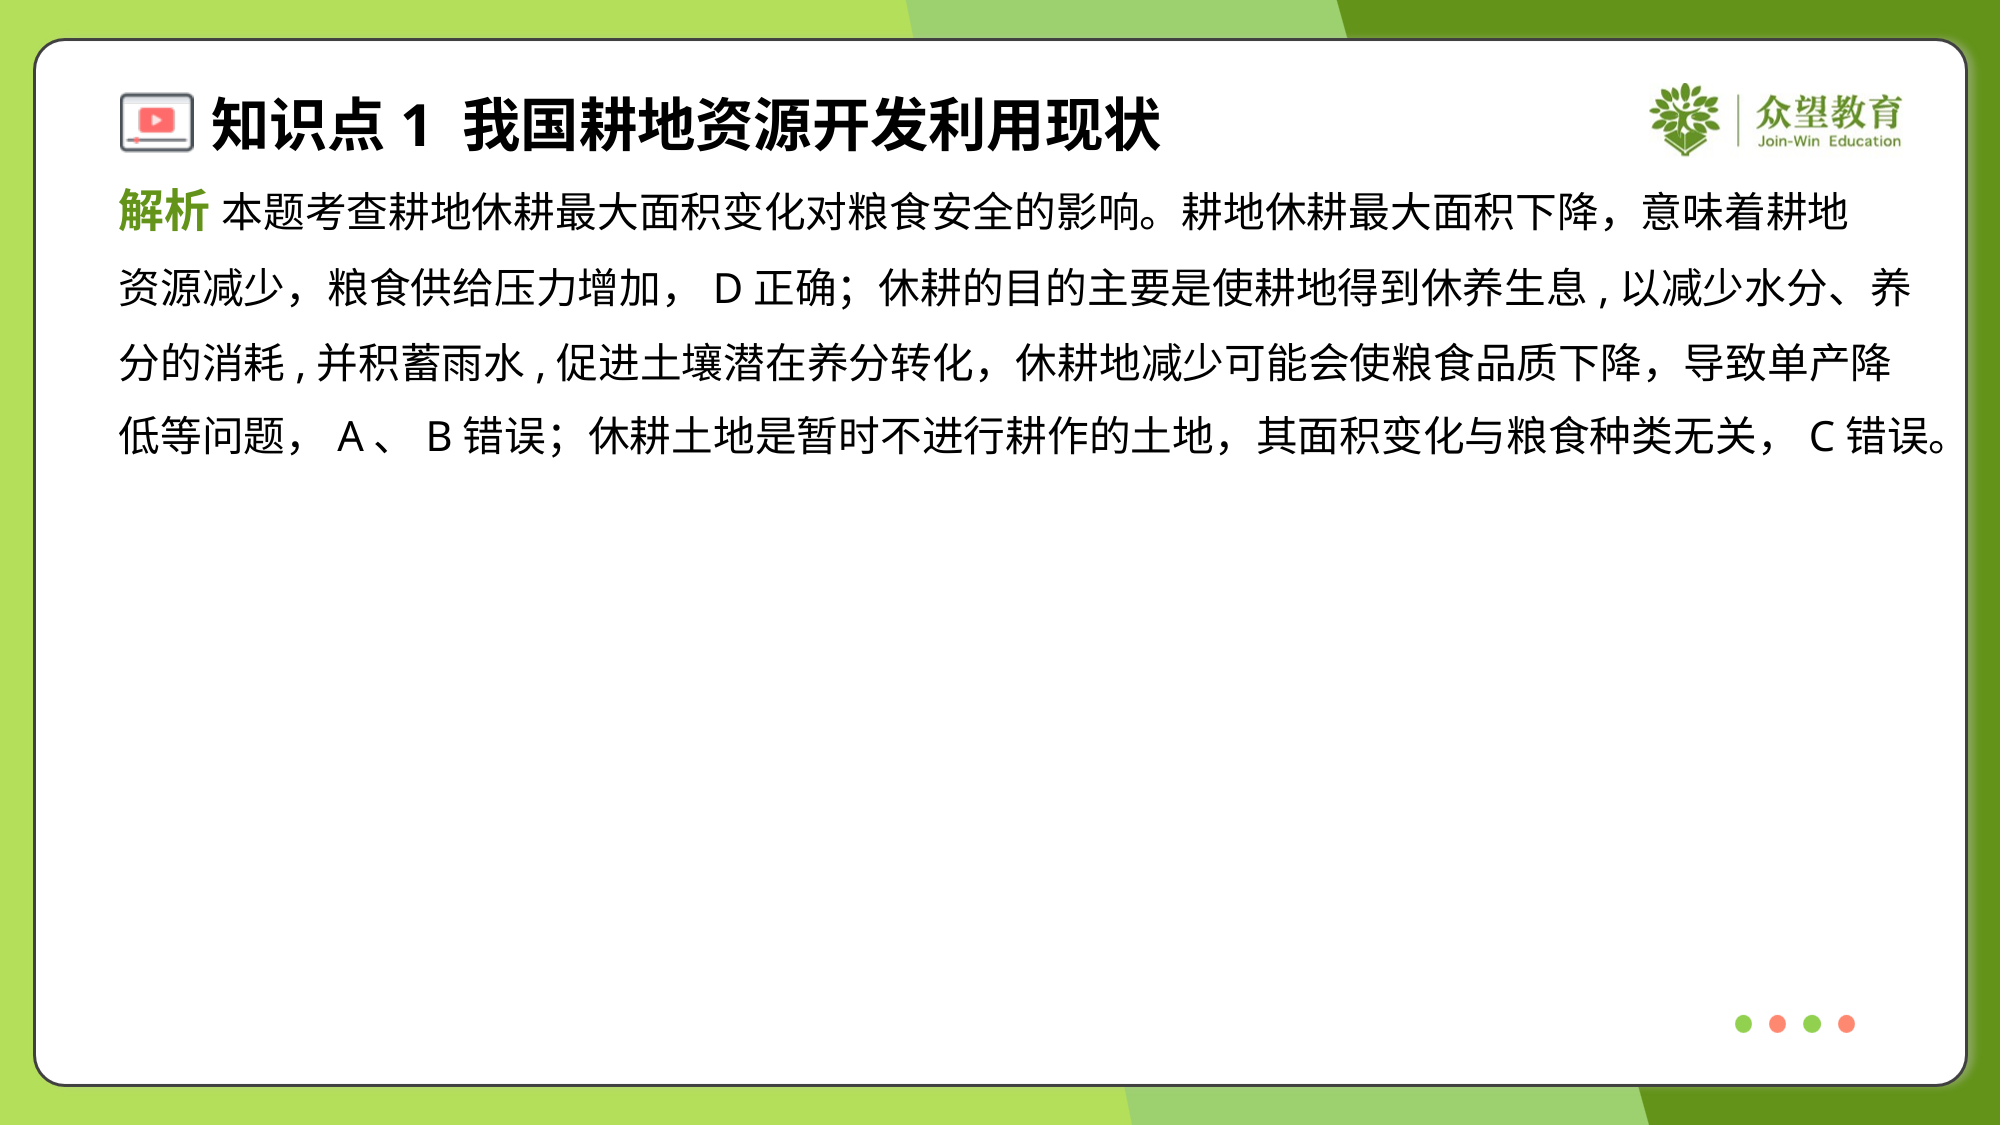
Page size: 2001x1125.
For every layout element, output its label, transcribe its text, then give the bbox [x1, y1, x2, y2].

text_box 解析 本题考查耕地休耕最大面积变化对粮食安全的影响。耕地休耕最大面积下降，意味着耕地 资源减少，粮食供给压力增加，D正确；休耕的目的主要是使耕地得到休养生息,以减少水分、养 分的消耗,并积蓄雨水,促进土壤潜在养分转化，休耕地减少可能会使粮食品质下降，导致单产降 低等问题，A、B错误；休耕土地是暂时不进行耕作的土地，其面积变化与粮食种类无关，C错误。 [118, 159, 1883, 452]
picture [0, 0, 2000, 1125]
